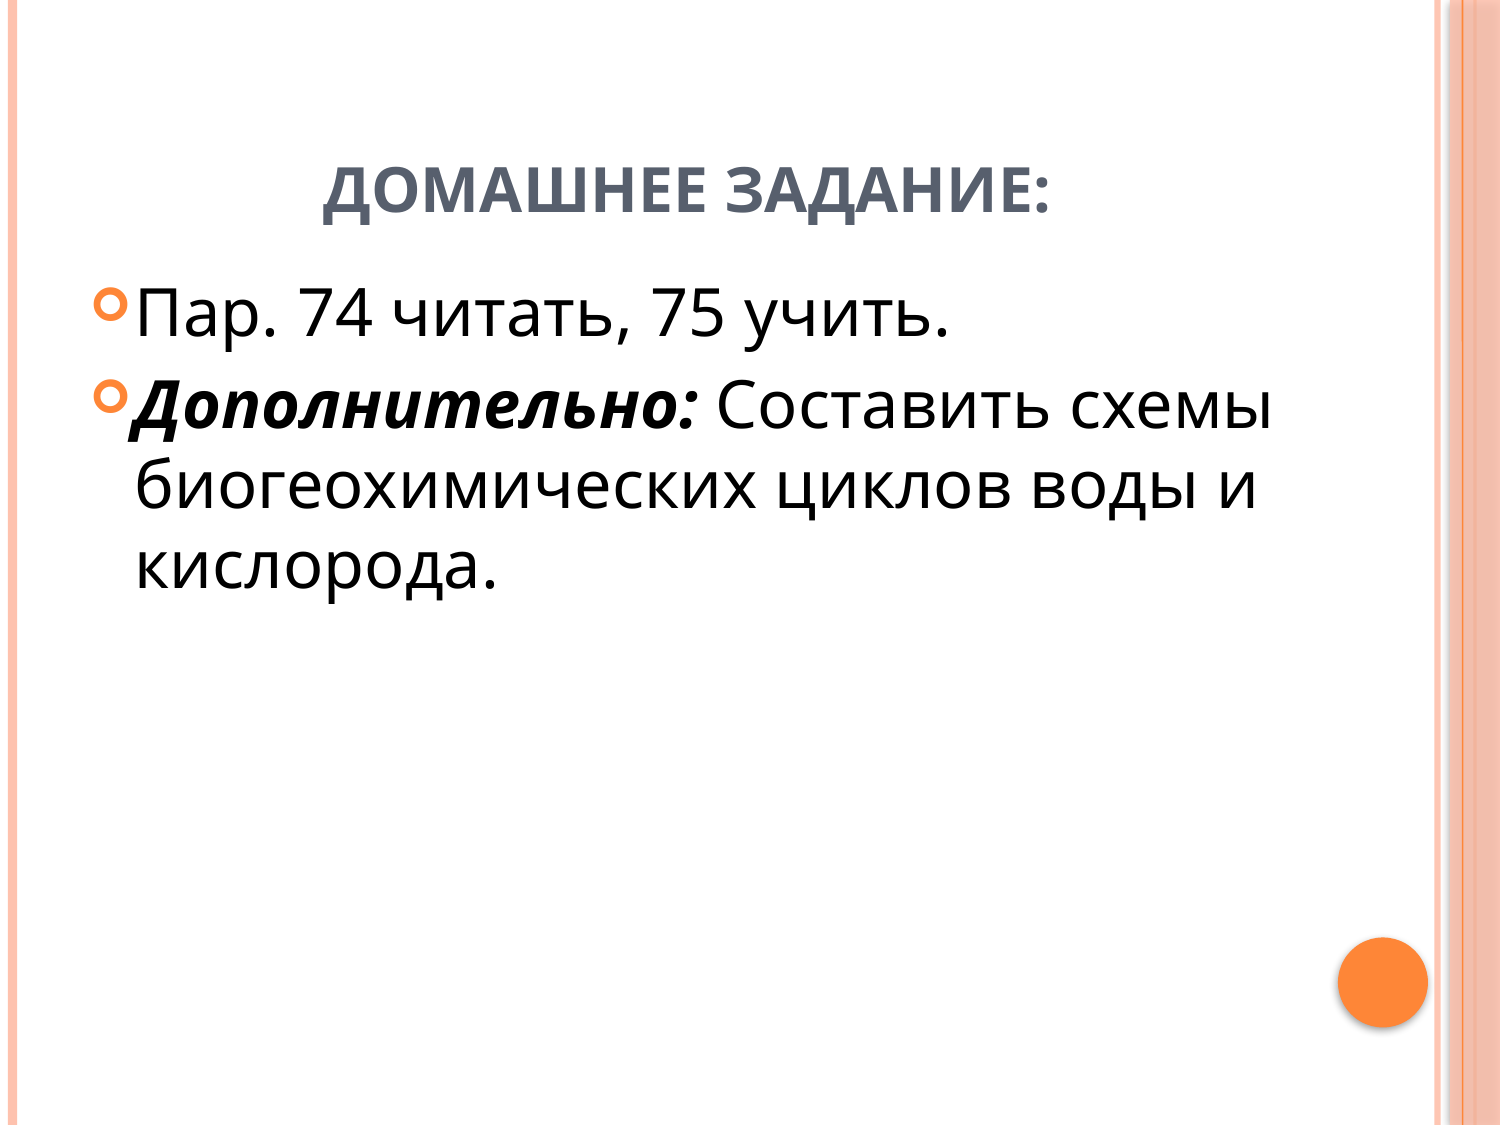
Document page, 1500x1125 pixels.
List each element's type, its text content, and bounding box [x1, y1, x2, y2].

title Домашнее задание: [75, 45, 1300, 233]
list Пар. 74 читать, 75 учить. Дополнительно: Составить схемы биогеохимических циклов воды и кислорода. [75, 262, 1300, 1062]
